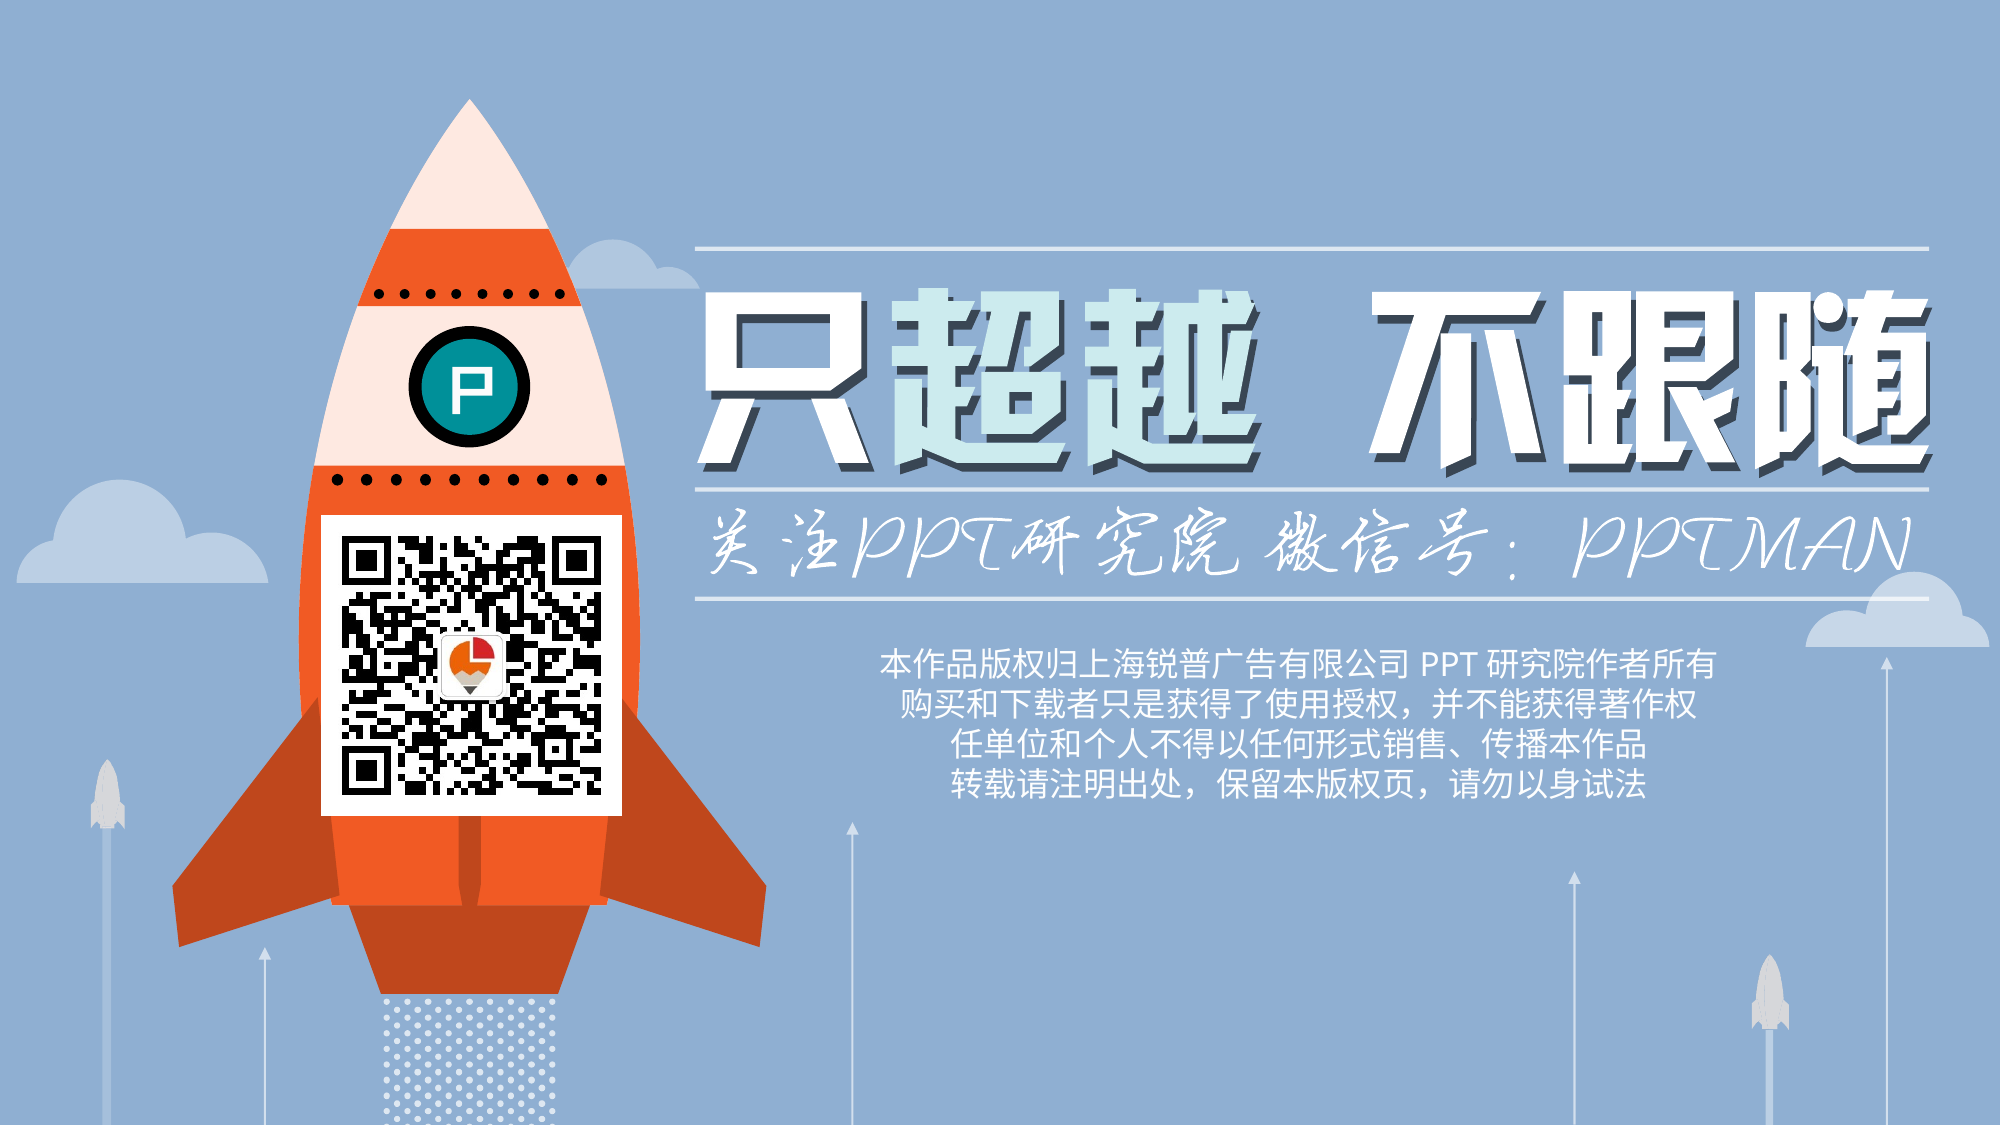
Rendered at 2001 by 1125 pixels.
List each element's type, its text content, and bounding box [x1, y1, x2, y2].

text_box [957, 394, 980, 439]
text_box [1137, 309, 1162, 345]
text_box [1751, 954, 1789, 1125]
text_box [1028, 299, 1066, 370]
text_box [899, 450, 1073, 476]
text_box [1568, 451, 1636, 474]
text_box [1095, 504, 1164, 577]
text_box [1855, 399, 1899, 444]
text_box [1618, 298, 1635, 388]
text_box [1821, 453, 1935, 478]
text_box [172, 99, 767, 1125]
text_box [1089, 323, 1107, 332]
text_box [1144, 395, 1162, 440]
text_box [793, 512, 806, 527]
text_box [1376, 316, 1412, 325]
text_box [890, 287, 1068, 468]
text_box [1890, 340, 1931, 444]
text_box [1562, 290, 1738, 465]
text_box [1808, 571, 1990, 647]
text_box [905, 515, 1014, 579]
text_box [1799, 515, 1912, 575]
text_box [1417, 527, 1490, 578]
text_box [1170, 505, 1240, 577]
text_box [767, 291, 863, 392]
text_box [1879, 370, 1899, 390]
text_box [1201, 421, 1264, 442]
text_box [1803, 362, 1817, 377]
text_box [1262, 510, 1340, 574]
text_box [1706, 440, 1743, 473]
text_box [950, 308, 981, 344]
text_box [1224, 305, 1263, 359]
text_box [1372, 342, 1439, 464]
text_box [1728, 515, 1803, 573]
text_box [1593, 313, 1601, 355]
text_box [1367, 290, 1543, 471]
text_box [837, 406, 877, 473]
text_box [1625, 515, 1734, 579]
text_box [984, 313, 1029, 370]
text_box [1084, 287, 1259, 468]
text_box [850, 515, 906, 579]
text_box [1438, 506, 1469, 539]
text_box [1508, 572, 1516, 582]
text_box [896, 322, 917, 331]
text_box [1514, 337, 1548, 464]
text_box [1850, 319, 1856, 328]
text_box [1812, 306, 1848, 344]
text_box [1879, 352, 1899, 361]
text_box [780, 537, 794, 545]
text_box [985, 379, 1068, 441]
text_box [1508, 540, 1516, 550]
text_box [1010, 514, 1082, 577]
text_box [1781, 382, 1786, 430]
text_box [16, 479, 172, 583]
text_box [767, 300, 869, 401]
text_box [789, 554, 804, 578]
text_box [90, 759, 125, 1125]
text_box [1092, 451, 1263, 477]
text_box [1089, 368, 1116, 377]
text_box [1666, 389, 1671, 440]
text_box [1339, 507, 1411, 575]
text_box [1190, 326, 1196, 411]
text_box [957, 353, 980, 385]
text_box [1570, 515, 1627, 579]
text_box [1224, 338, 1259, 413]
text_box [805, 507, 839, 570]
text_box [1758, 385, 1816, 480]
text_box [896, 367, 926, 376]
text_box [1754, 289, 1931, 471]
text_box [1716, 394, 1741, 439]
text_box [1640, 449, 1695, 472]
text_box [1618, 397, 1635, 443]
text_box [1167, 419, 1197, 442]
text_box [1144, 354, 1162, 386]
text_box [1781, 315, 1786, 358]
text_box 本作品版权归上海锐普广告有限公司PPT研究院作者所有 购买和下载者只是获得了使用授权，并不能获得著作权 任单位和个人不得以任何形式销售、传播本作品 转载请注明出处，保留本版权页，请勿以身试法 [767, 635, 1898, 811]
text_box [1442, 299, 1549, 332]
text_box [1445, 341, 1478, 480]
text_box [1666, 299, 1740, 391]
text_box [1568, 377, 1590, 383]
text_box [1883, 306, 1934, 331]
text_box [0, 0, 2000, 1125]
text_box [809, 397, 871, 464]
text_box [1845, 357, 1851, 436]
